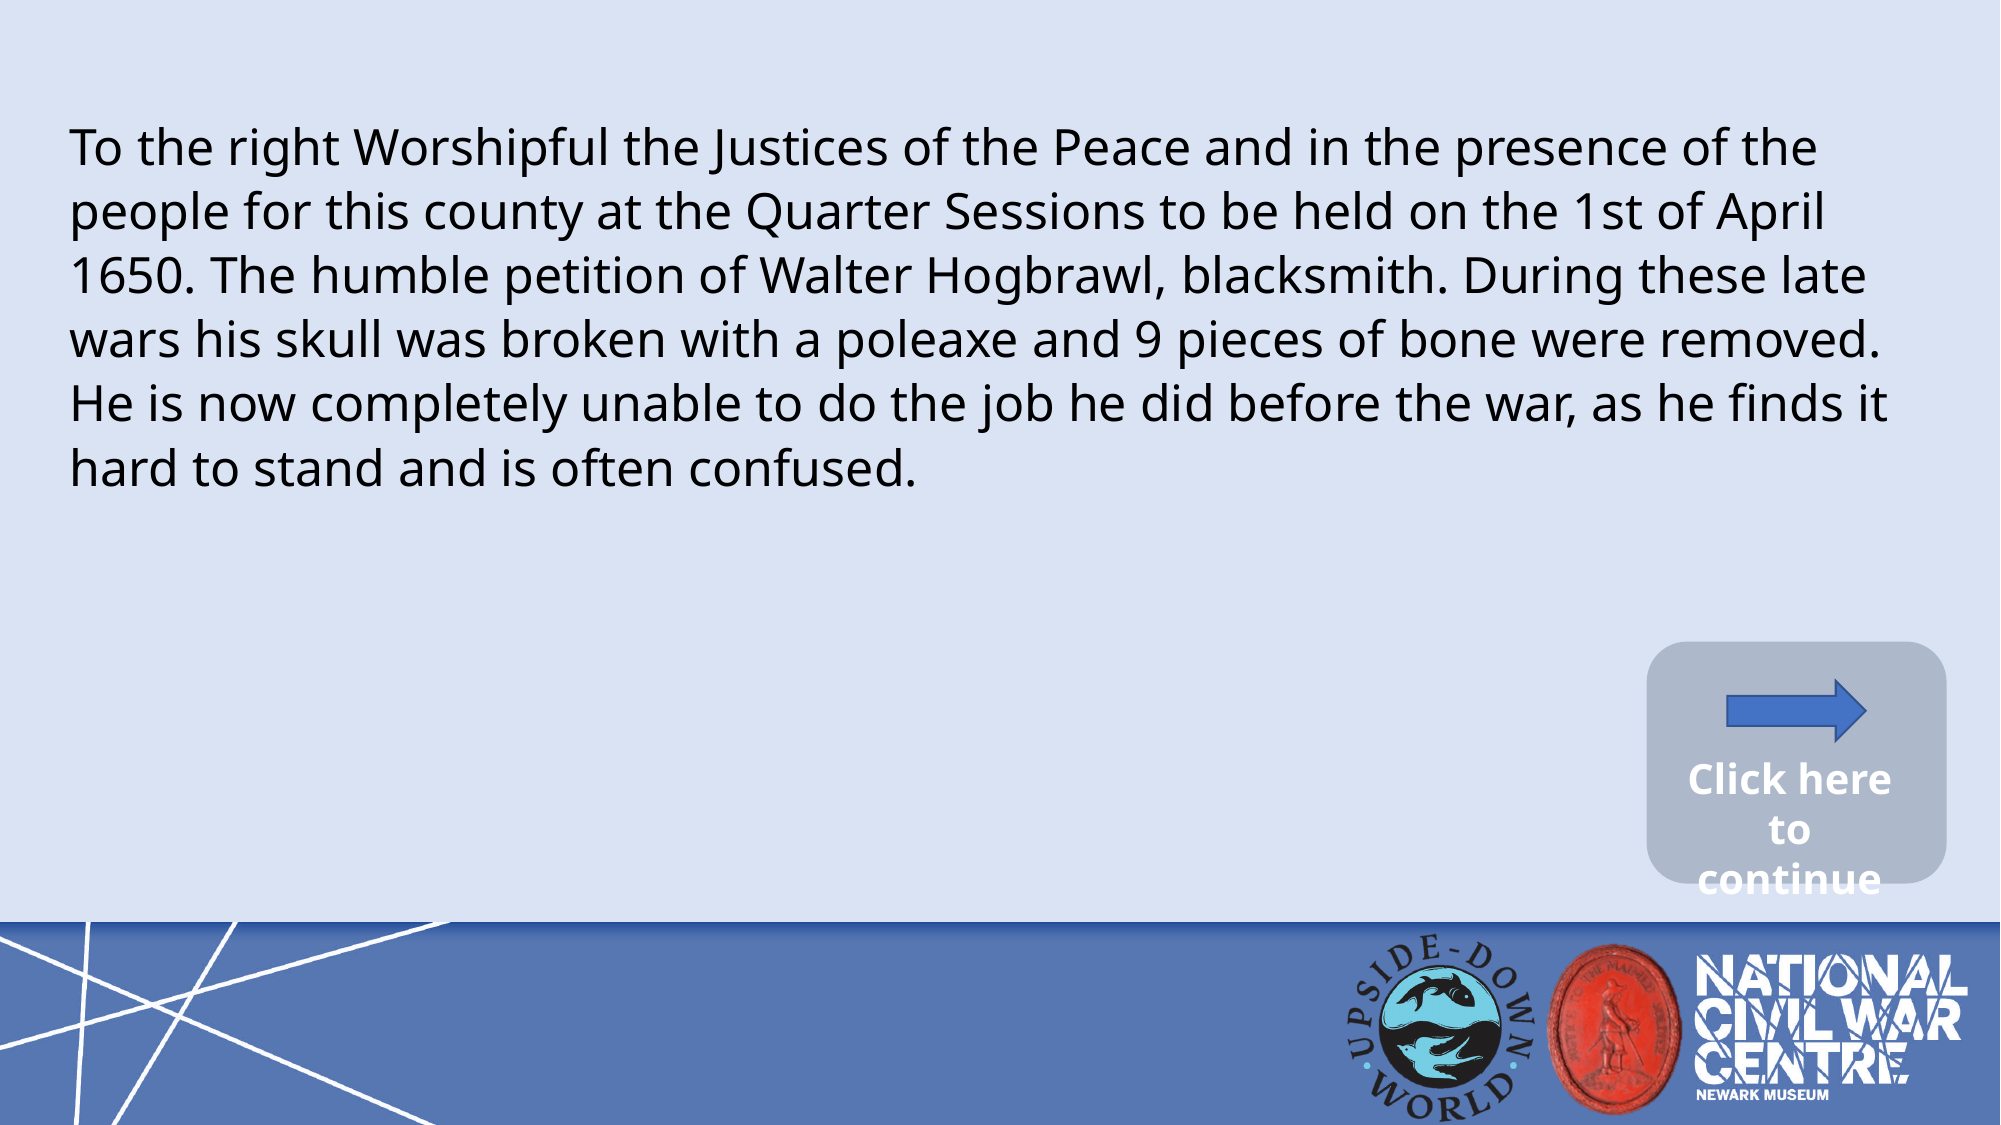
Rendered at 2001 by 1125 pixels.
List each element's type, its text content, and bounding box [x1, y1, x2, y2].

text_box [1622, 616, 1970, 901]
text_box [1646, 641, 1947, 884]
picture [0, 922, 2000, 1125]
text_box To the right Worshipful the Justices of the Peace and in the presence of the people for this county at the Quarter Sessions to be held on the 1st of April 1650. The humble petition of Walter Hogbrawl, blacksmith. During these late wars his skull was broken with a poleaxe and 9 pieces of bone were removed. He is now completely unable to do the job he did before the war, as he finds it hard to stand and is often confused. [54, 38, 1969, 504]
